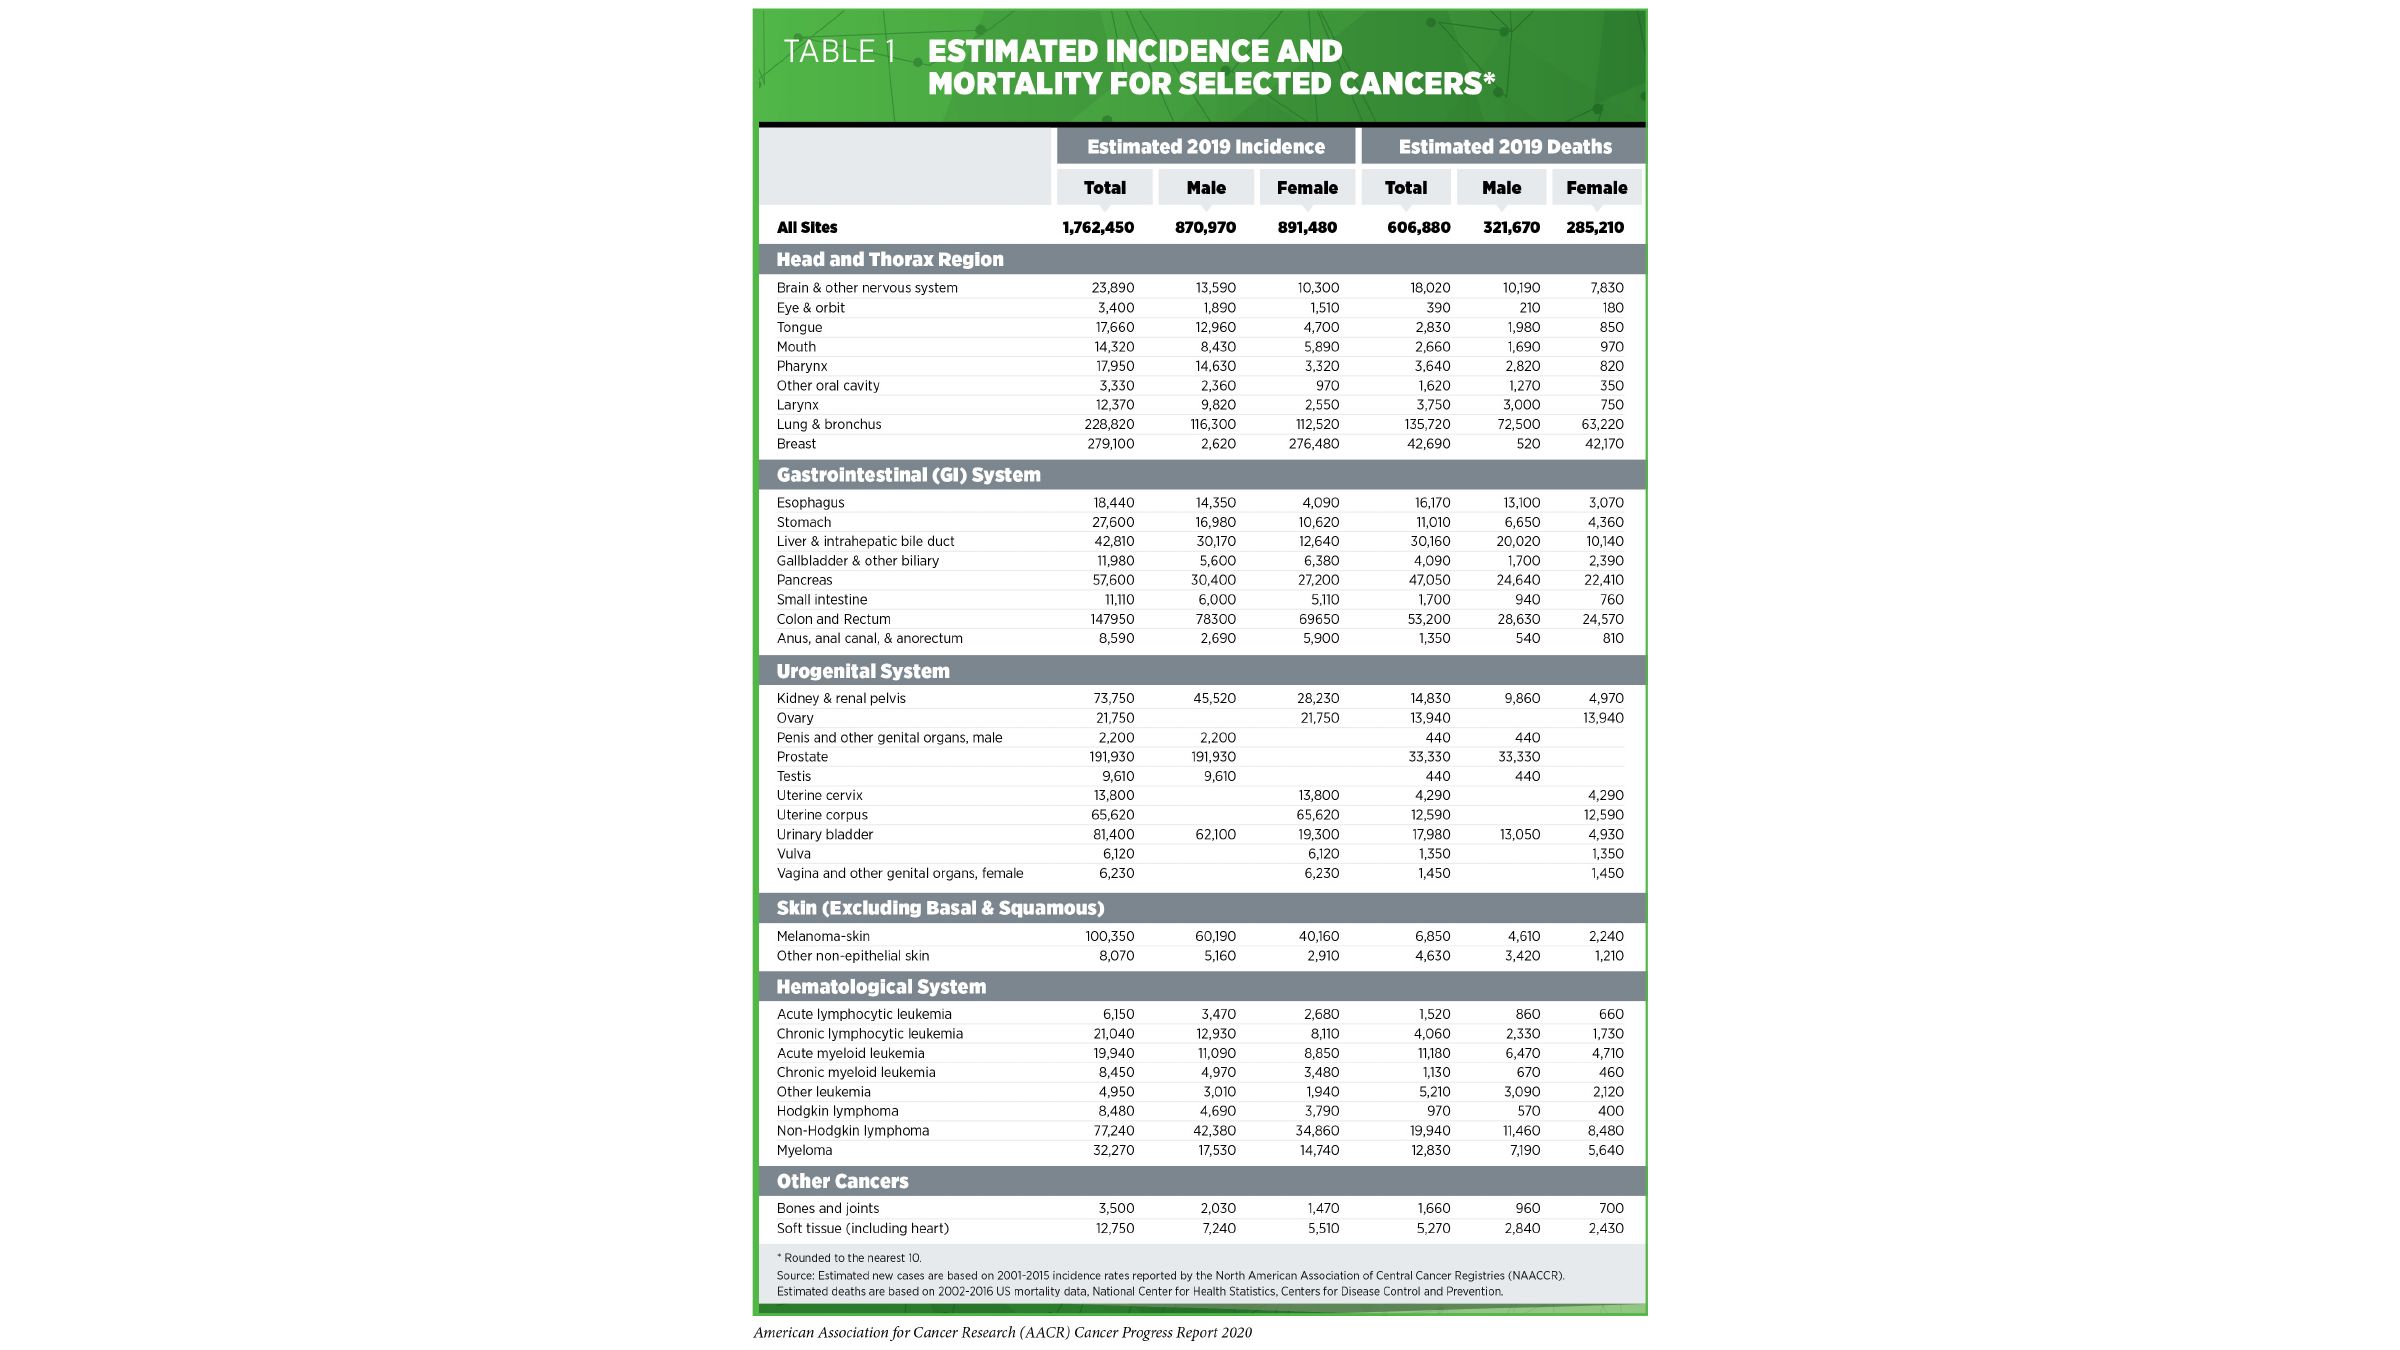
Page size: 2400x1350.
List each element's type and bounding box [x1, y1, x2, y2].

picture [741, 0, 1658, 1350]
